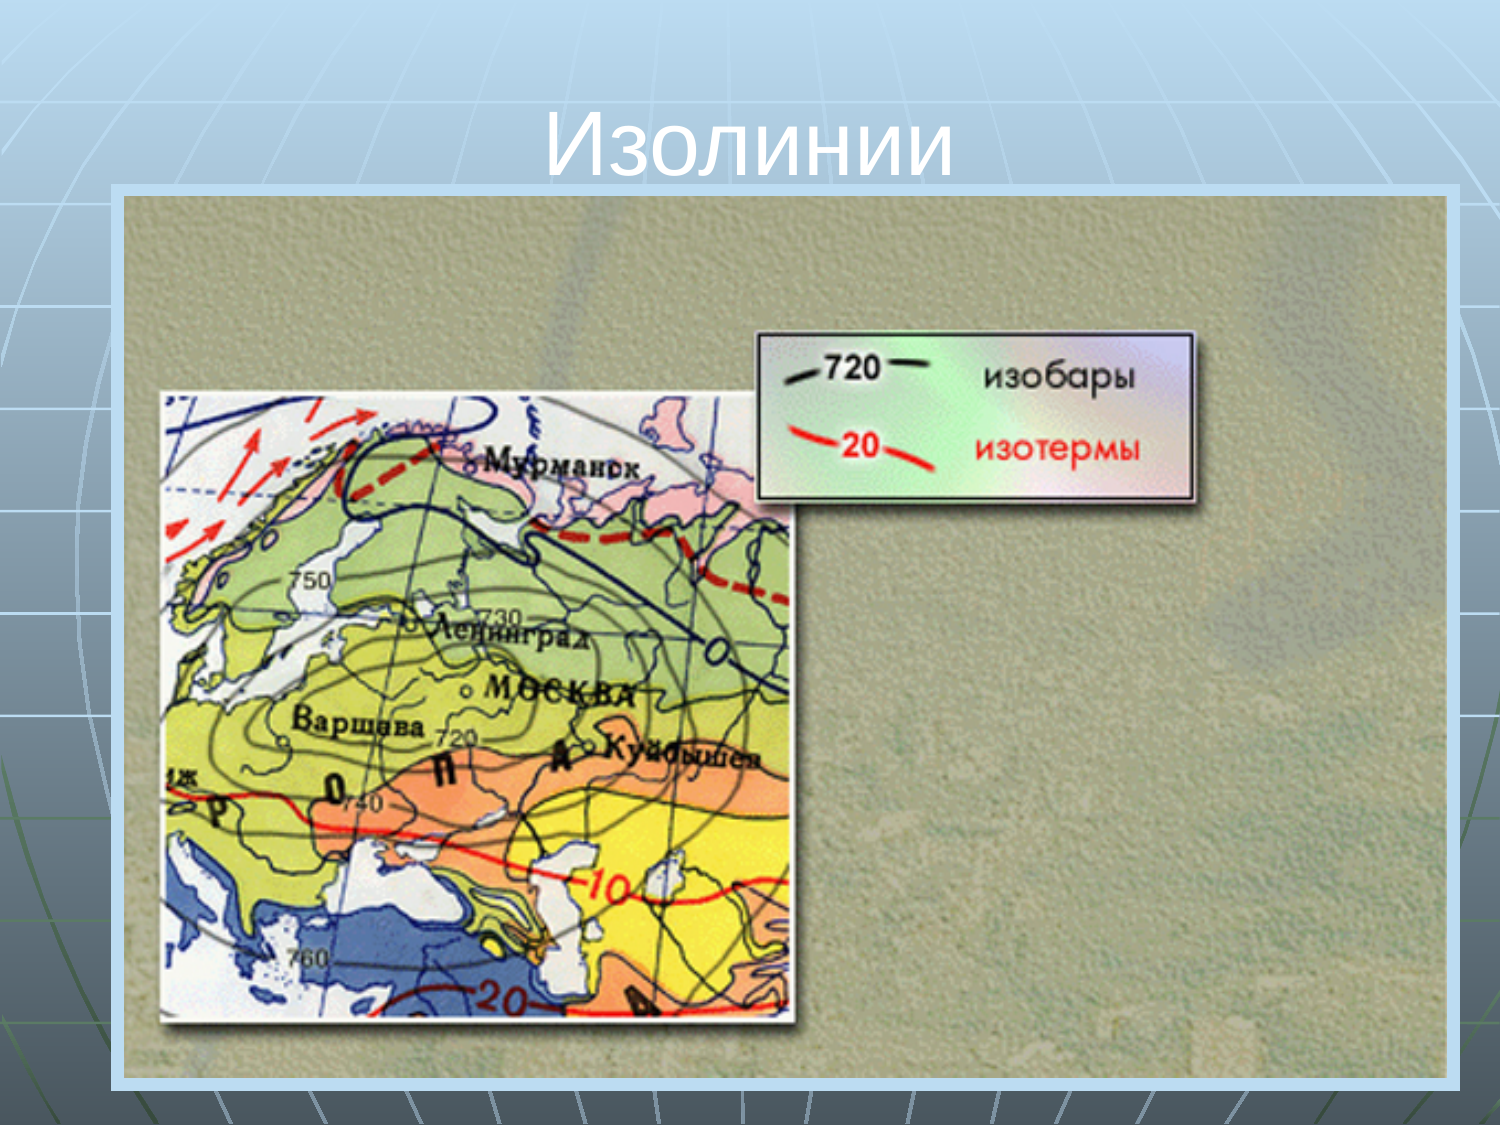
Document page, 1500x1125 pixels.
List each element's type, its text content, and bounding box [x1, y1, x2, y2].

picture [123, 196, 1448, 1079]
title Изолинии [74, 45, 1426, 233]
